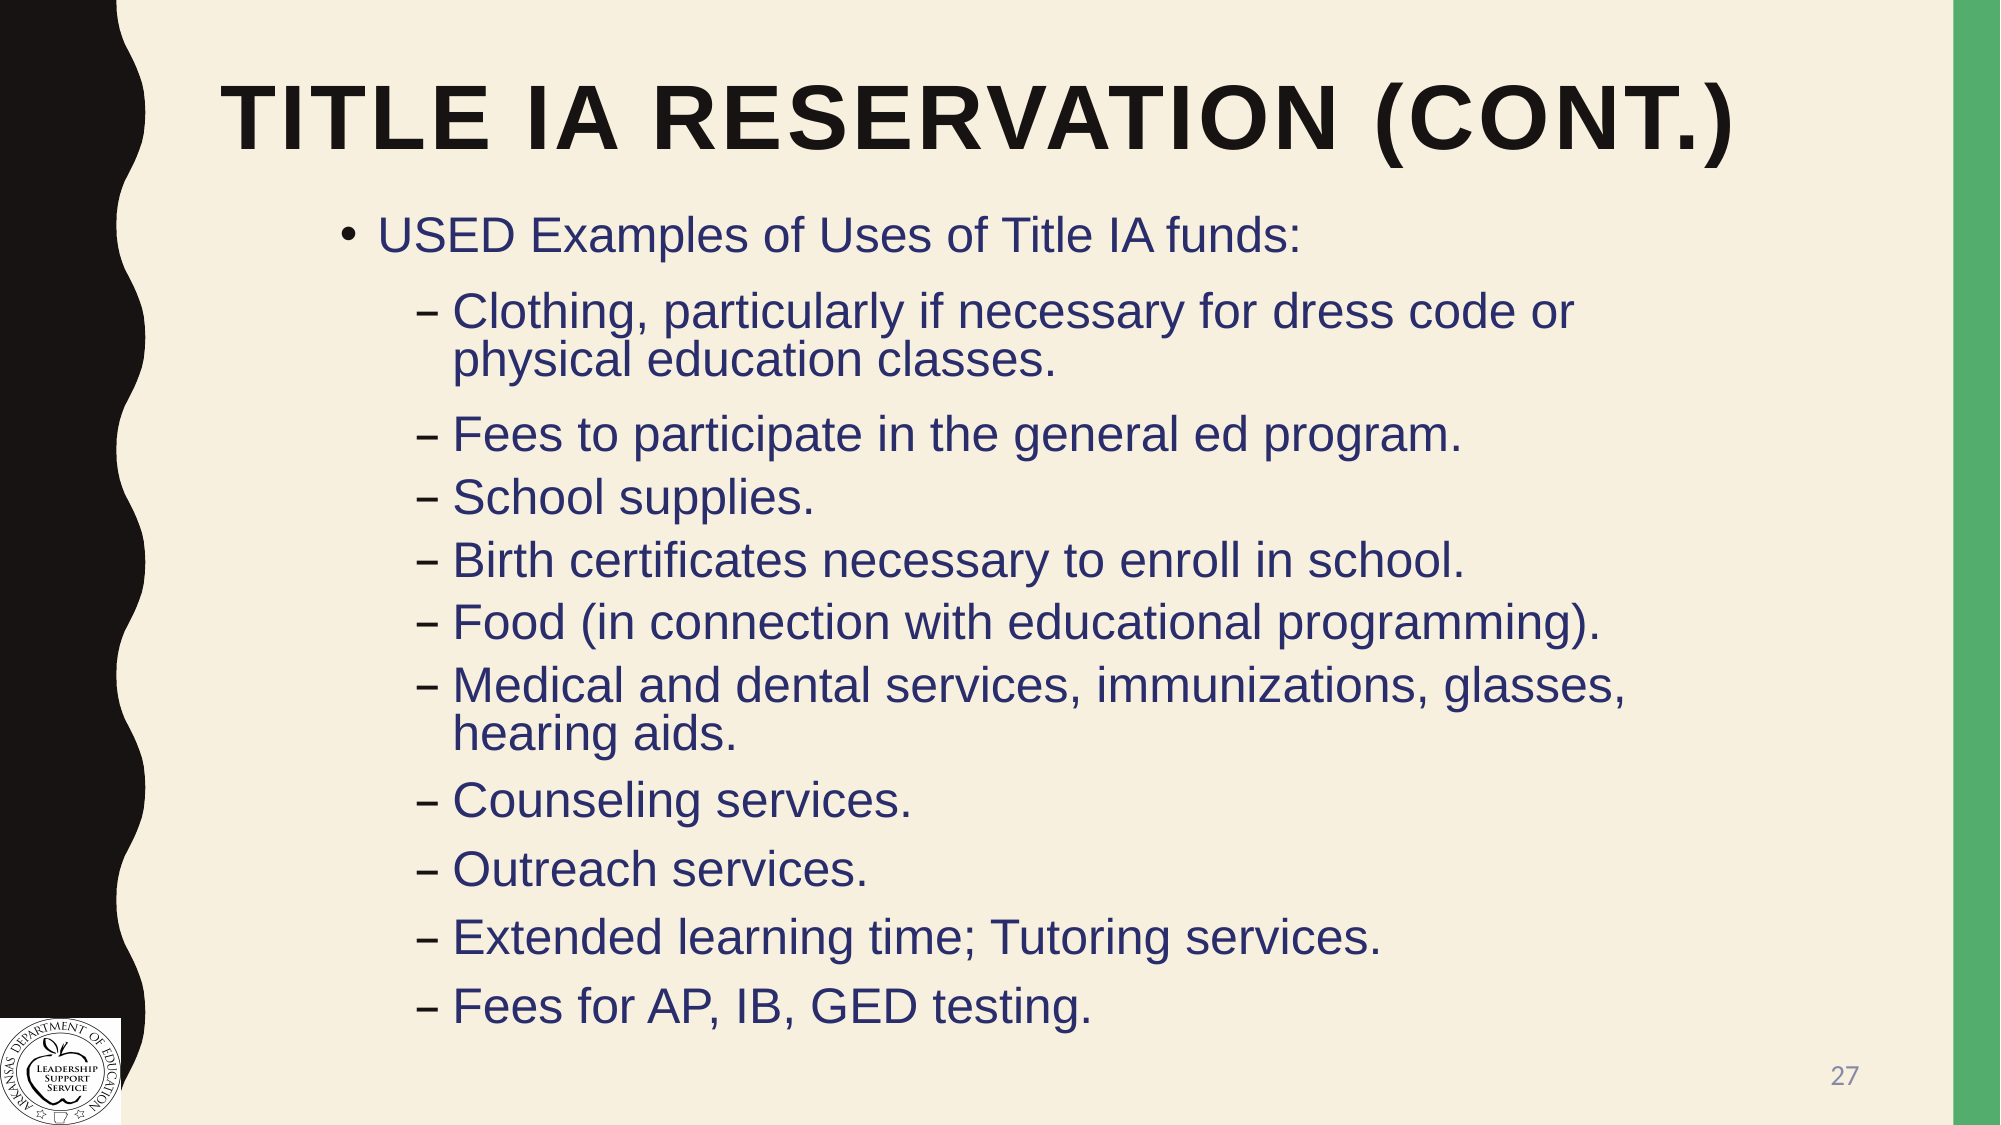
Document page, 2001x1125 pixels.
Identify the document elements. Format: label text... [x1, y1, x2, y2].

list USED Examples of Uses of Title IA funds: Clothing, particularly if necessary for dress code or physical education classes. Fees to participate in the general ed program. School supplies. Birth certificates necessary to enroll in school. Food (in connection with educational programming). Medical and dental services, immunizations, glasses, hearing aids. Counseling services. Outreach services. Extended learning time; Tutoring services. Fees for AP, IB, GED testing. [324, 202, 1675, 1063]
slide_number 27 [1412, 1045, 1875, 1103]
title Title IA Reservation (cont.) [205, 62, 1875, 308]
picture [0, 1018, 121, 1125]
